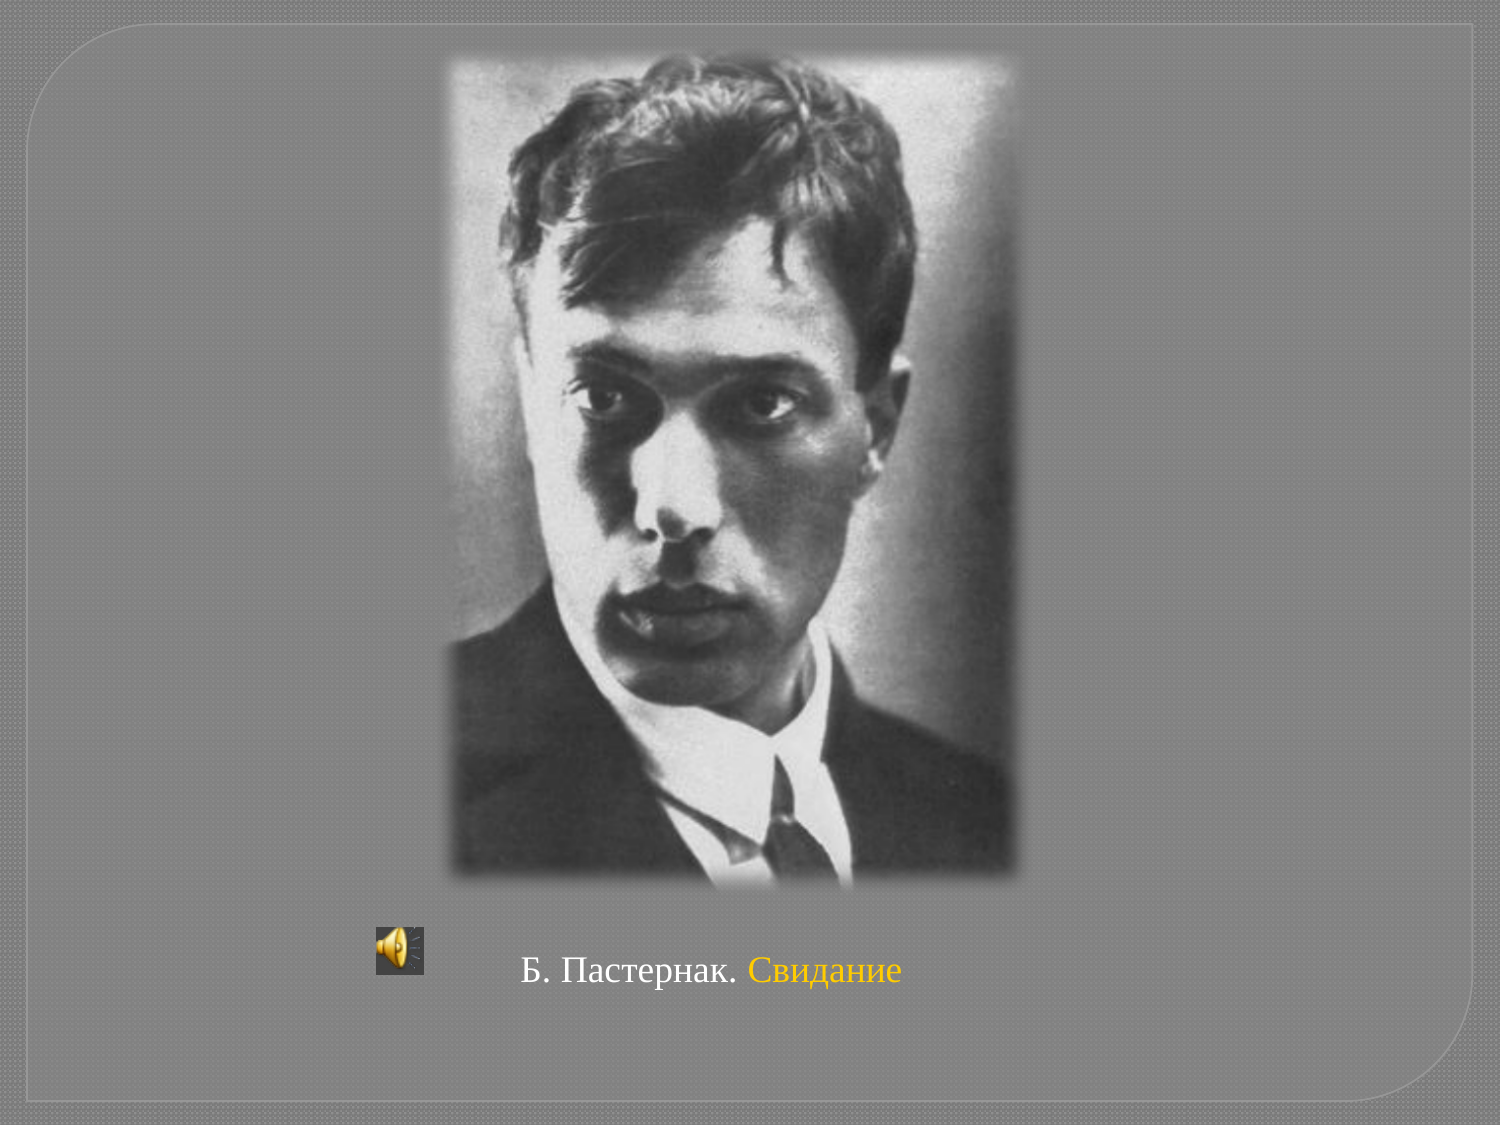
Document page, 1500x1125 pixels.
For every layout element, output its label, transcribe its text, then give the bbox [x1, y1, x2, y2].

picture [374, 925, 426, 977]
text_box Б. Пастернак. Свидание [505, 937, 918, 998]
picture [433, 43, 1035, 897]
